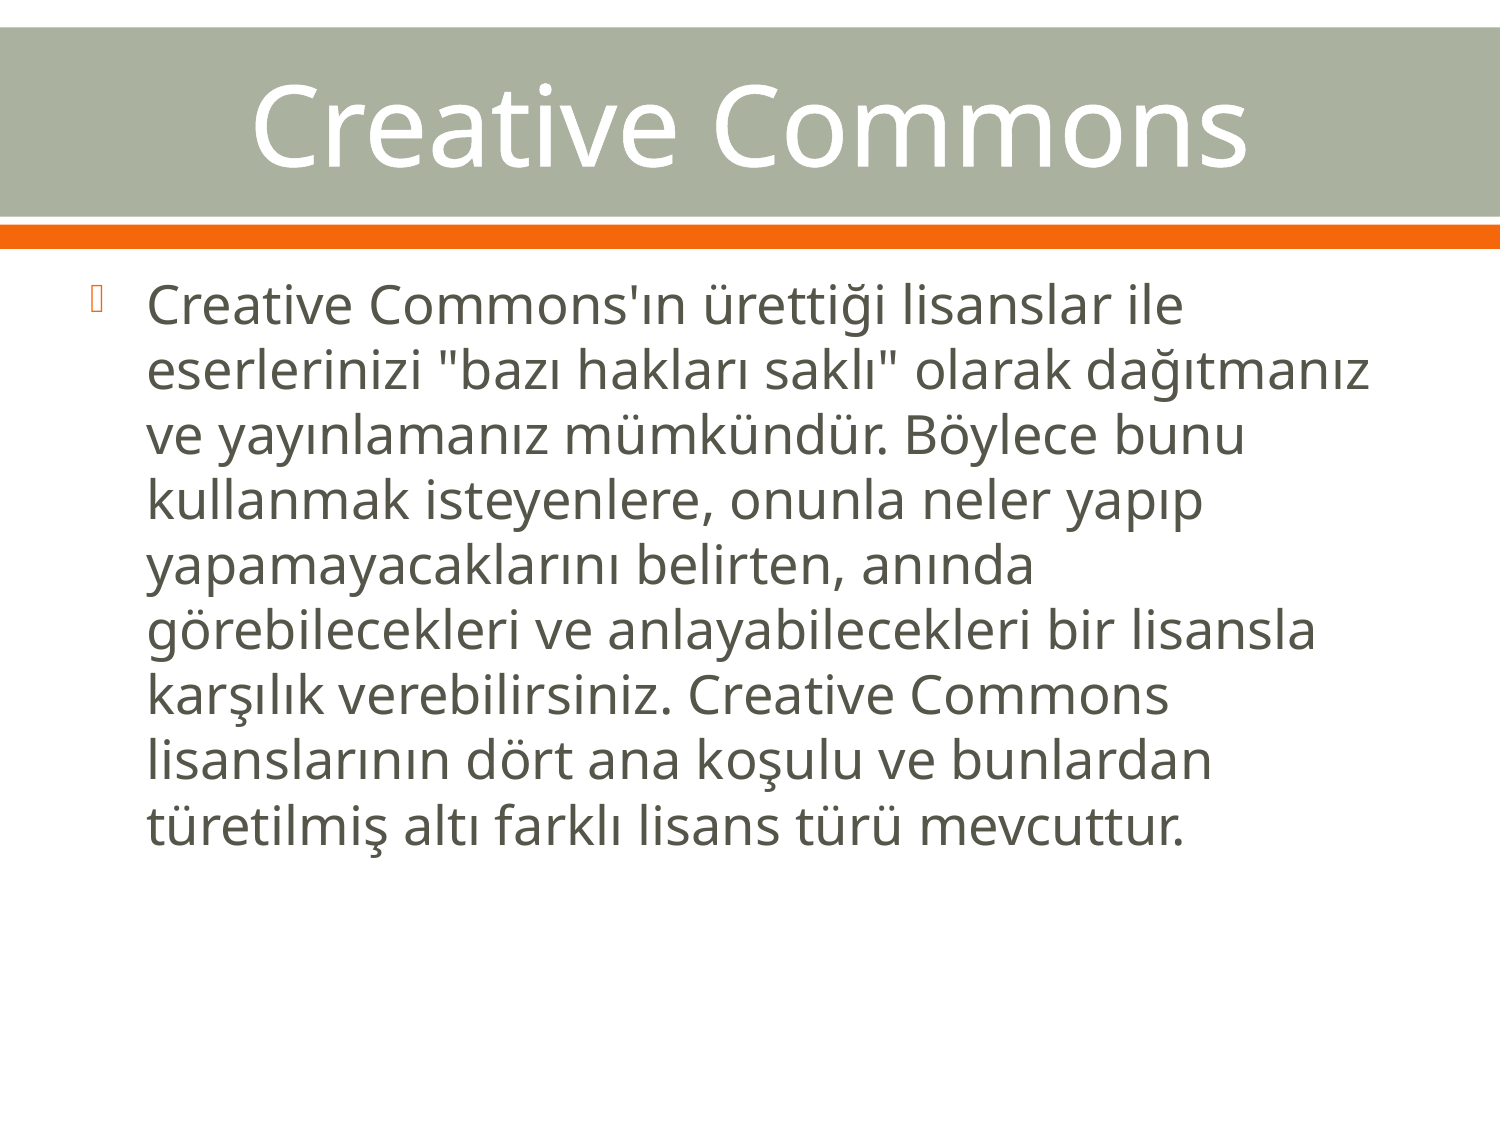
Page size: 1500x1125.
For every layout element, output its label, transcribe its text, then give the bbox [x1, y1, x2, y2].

title Creative Commons [75, 29, 1425, 213]
list Creative Commons'ın ürettiği lisanslar ile eserlerinizi "bazı hakları saklı" olarak dağıtmanız ve yayınlamanız mümkündür. Böylece bunu kullanmak isteyenlere, onunla neler yapıp yapamayacaklarını belirten, anında görebilecekleri ve anlayabilecekleri bir lisansla karşılık verebilirsiniz. Creative Commons lisanslarının dört ana koşulu ve bunlardan türetilmiş altı farklı lisans türü mevcuttur. [75, 262, 1425, 1005]
